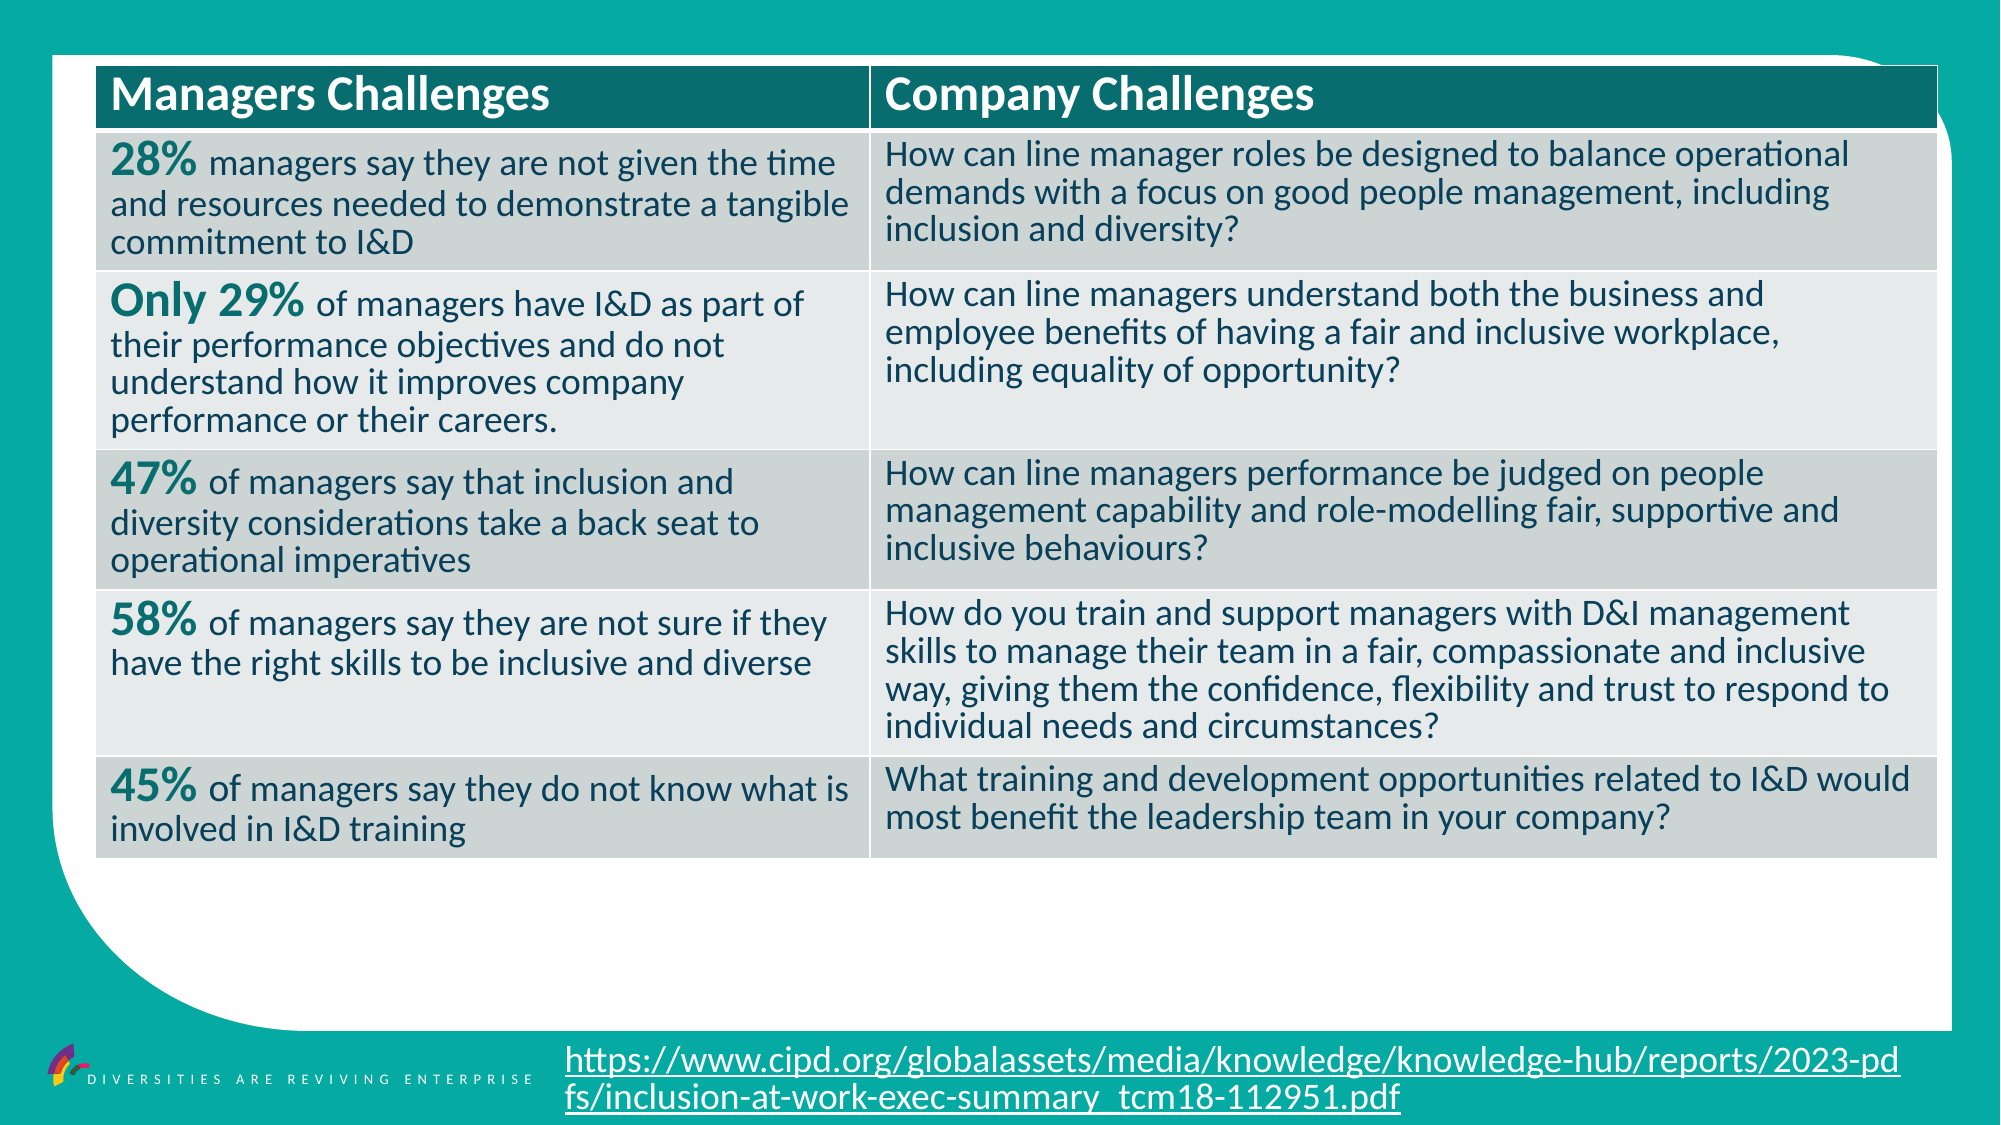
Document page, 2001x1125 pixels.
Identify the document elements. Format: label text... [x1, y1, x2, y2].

table_cell 58% of managers say they are not sure if they have the right skills to be inclusive and diverse [96, 591, 869, 755]
table_cell How can line managers performance be judged on people management capability and role-modelling fair, supportive and inclusive behaviours? [871, 450, 1937, 589]
table_cell Only 29% of managers have I&D as part of their performance objectives and do not understand how it improves company performance or their careers. [96, 272, 869, 449]
table_header Company Challenges [871, 66, 1937, 128]
table_cell 47% of managers say that inclusion and diversity considerations take a back seat to operational imperatives [96, 450, 869, 589]
table_cell How do you train and support managers with D&I management skills to manage their team in a fair, compassionate and inclusive way, giving them the confidence, flexibility and trust to respond to individual needs and circumstances? [871, 591, 1937, 755]
text_box https://www.cipd.org/globalassets/media/knowledge/knowledge-hub/reports/2023-pdfs/inclusion-at-work-exec-summary_tcm18-112951.pdf [549, 1027, 1927, 1125]
table_cell What training and development opportunities related to I&D would most benefit the leadership team in your company? [871, 757, 1937, 858]
table_cell 45% of managers say they do not know what is involved in I&D training [96, 757, 869, 858]
table_cell How can line manager roles be designed to balance operational demands with a focus on good people management, including inclusion and diversity? [871, 133, 1937, 270]
table_header Managers Challenges [96, 66, 869, 128]
table_cell 28% managers say they are not given the time and resources needed to demonstrate a tangible commitment to I&D [96, 133, 869, 270]
table_cell How can line managers understand both the business and employee benefits of having a fair and inclusive workplace, including equality of opportunity? [871, 272, 1937, 449]
